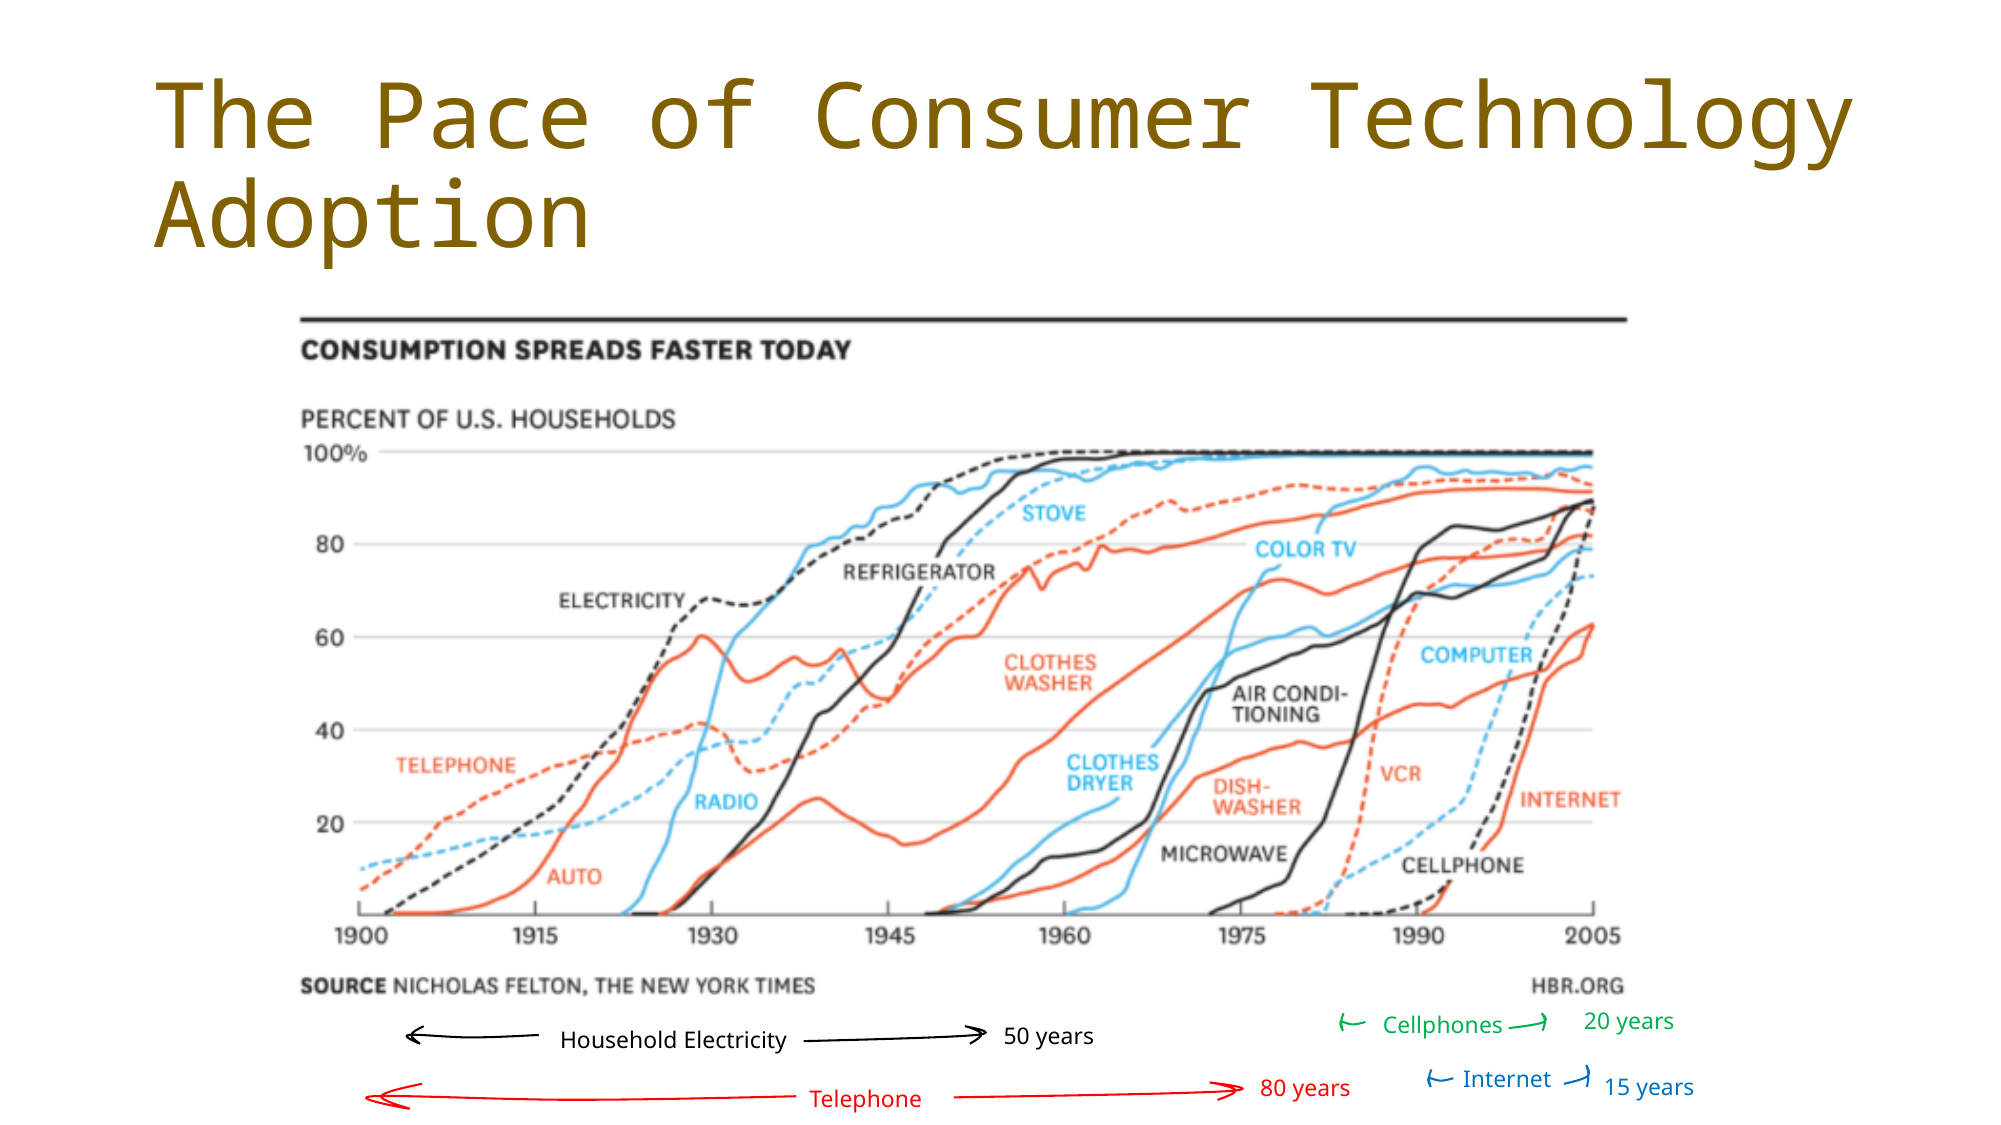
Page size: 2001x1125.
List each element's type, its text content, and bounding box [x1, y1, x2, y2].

text_box [1508, 1014, 1548, 1032]
text_box [1563, 1064, 1589, 1088]
text_box Telephone [794, 1077, 938, 1120]
text_box [405, 1025, 539, 1045]
text_box Cellphones [1368, 1014, 1519, 1046]
title The Pace of Consumer Technology Adoption [137, 59, 1952, 278]
text_box [803, 1025, 988, 1045]
text_box [1339, 1014, 1366, 1032]
text_box 15 years [1589, 1065, 1710, 1108]
text_box Internet [1448, 1057, 1567, 1100]
text_box [364, 1082, 797, 1110]
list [272, 299, 1728, 1014]
text_box 20 years [1569, 1014, 1690, 1042]
text_box [1427, 1069, 1454, 1088]
text_box 80 years [1245, 1065, 1366, 1109]
text_box Household Electricity [545, 1018, 803, 1061]
text_box 50 years [988, 1014, 1110, 1057]
text_box [953, 1081, 1244, 1101]
